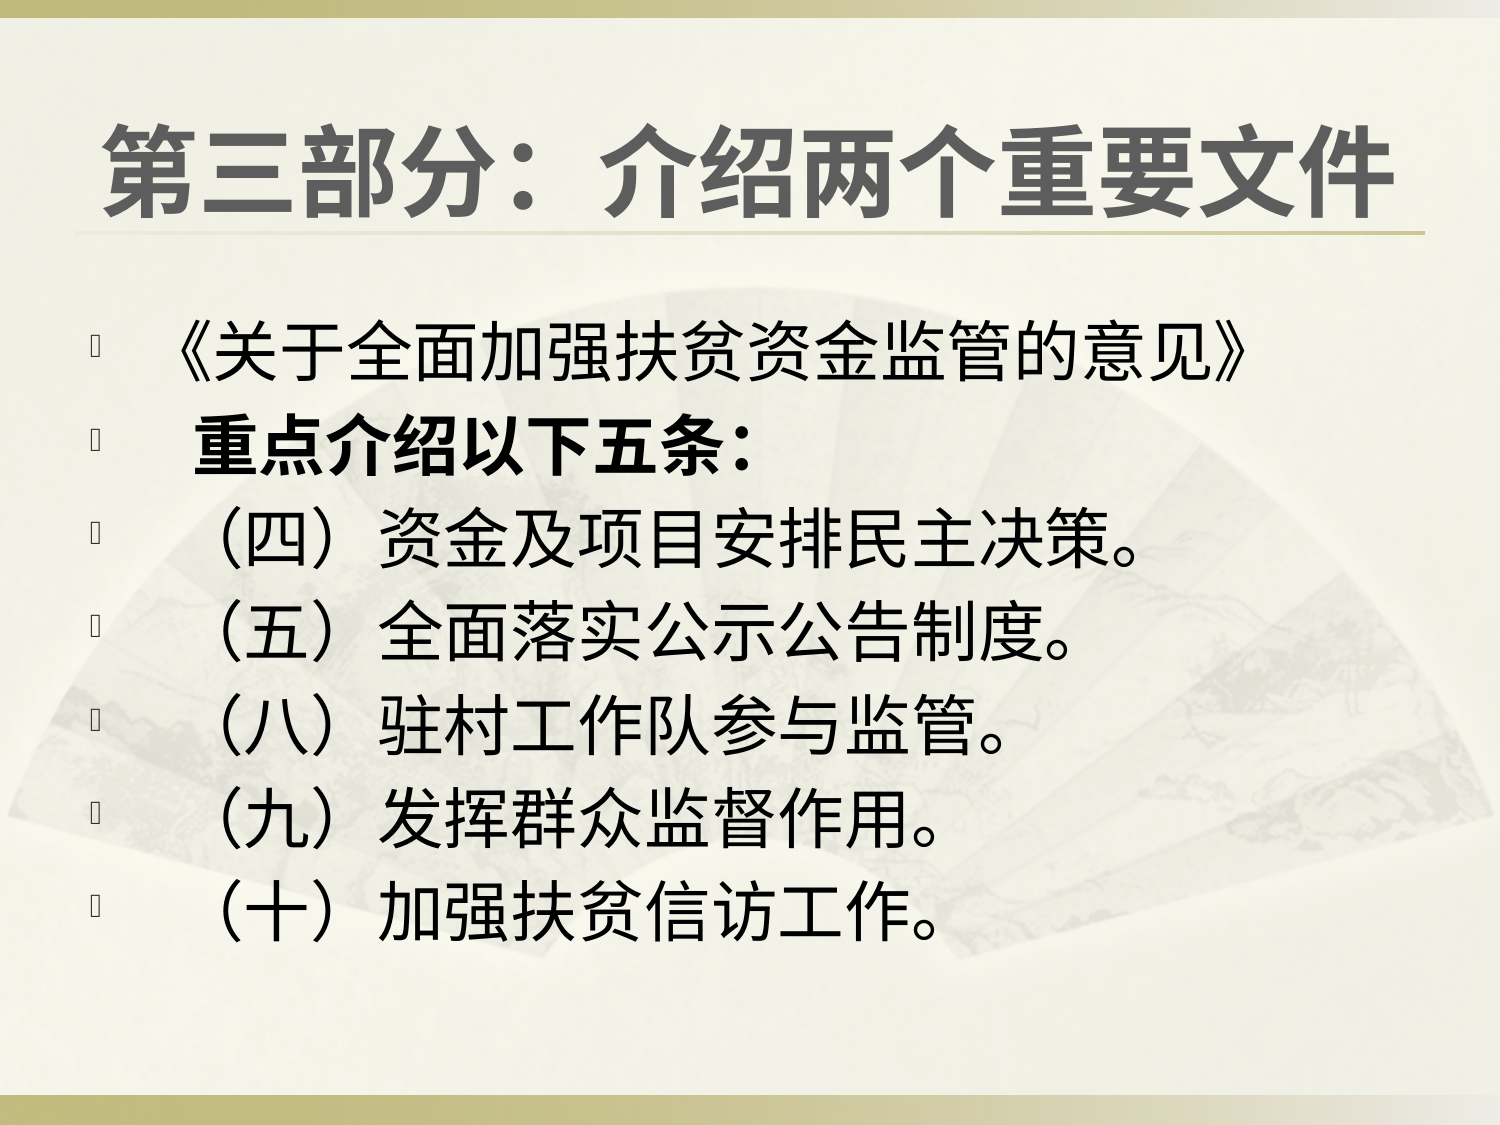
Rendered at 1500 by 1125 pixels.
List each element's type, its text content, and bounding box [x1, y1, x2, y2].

text_box 第三部分：介绍两个重要文件 [82, 101, 1414, 237]
list 《关于全面加强扶贫资金监管的意见》 重点介绍以下五条： （四）资金及项目安排民主决策。 （五）全面落实公示公告制度。 （八）驻村工作队参与监管。 （九）发挥群众监督作用。 （十）加强扶贫信访工作。 [75, 302, 1425, 1032]
